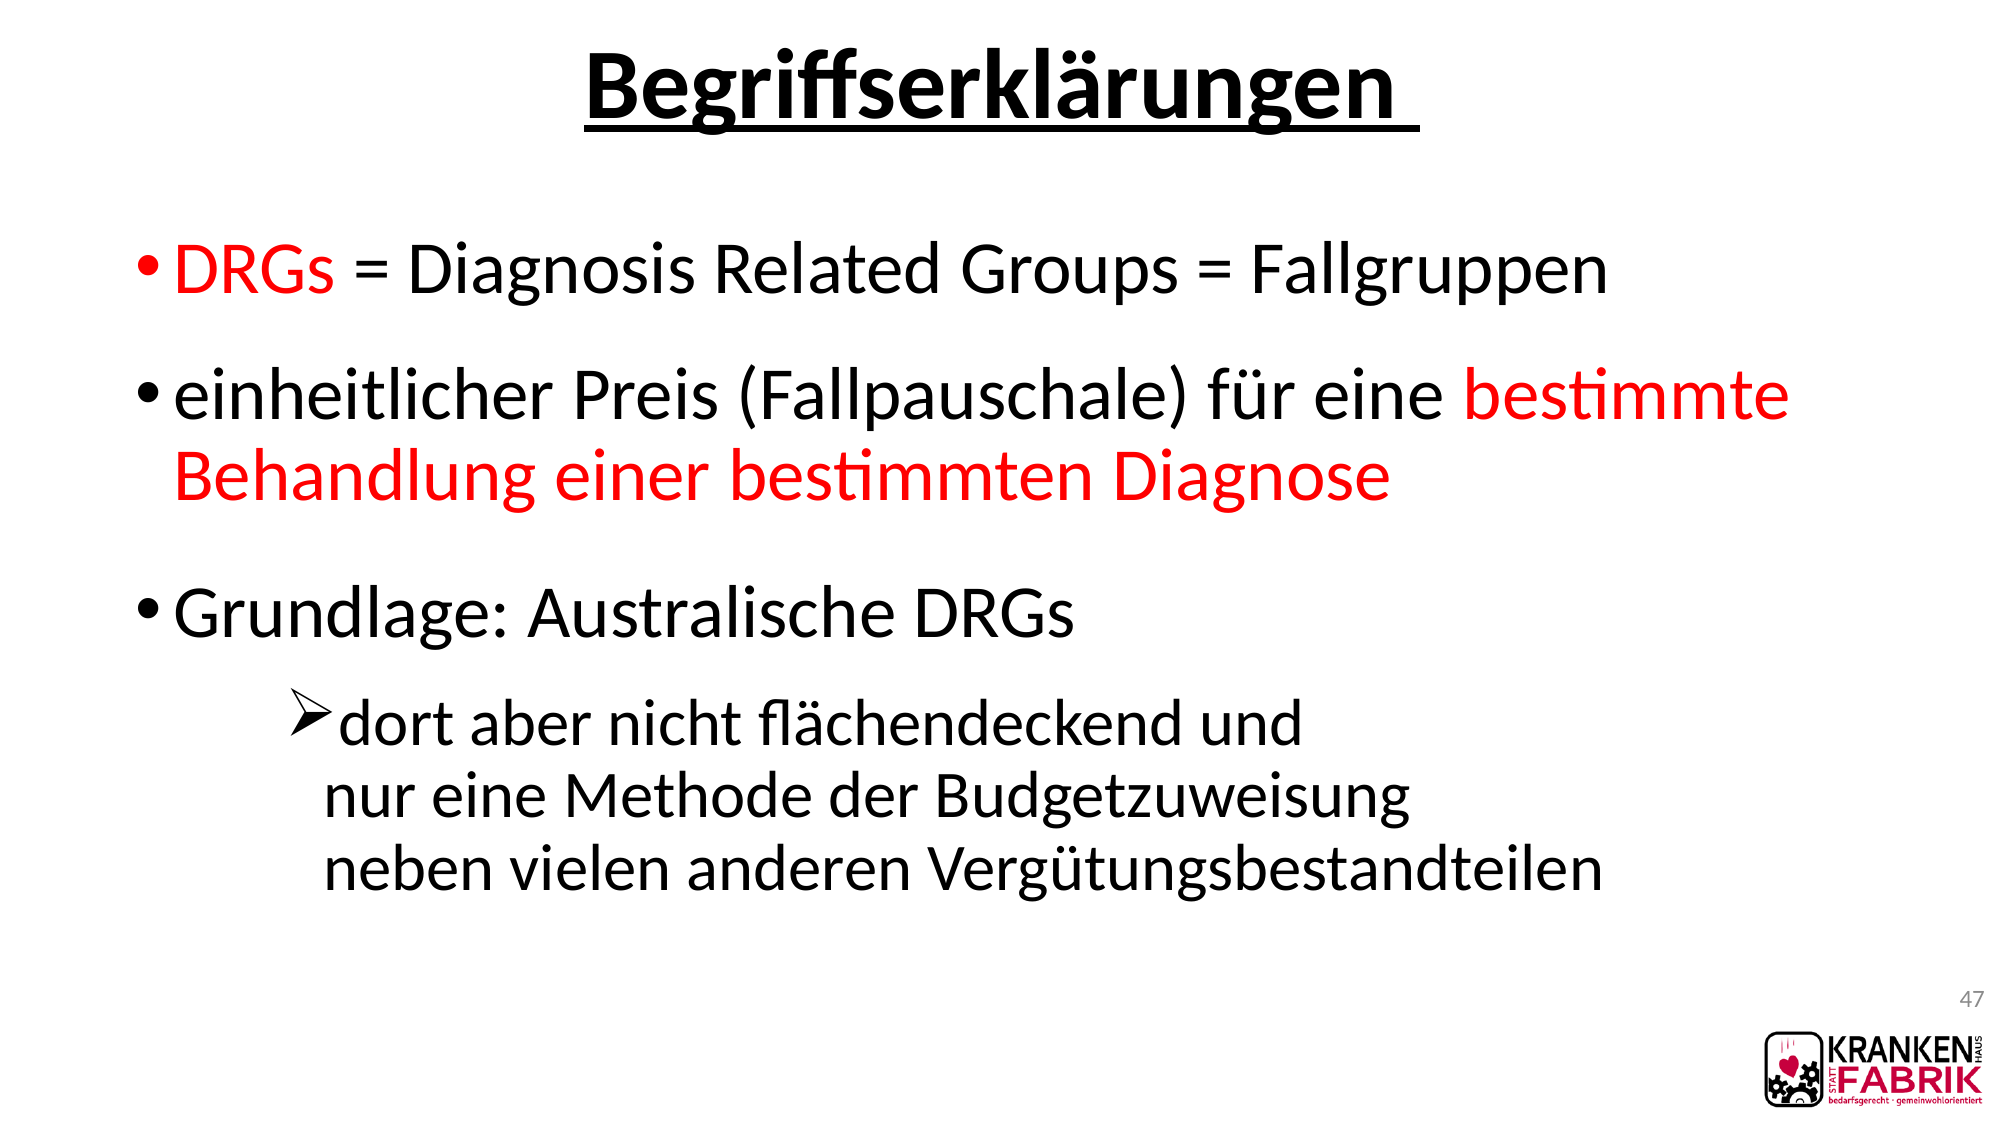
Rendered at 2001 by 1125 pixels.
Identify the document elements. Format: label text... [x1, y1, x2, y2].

slide_number 47 [1550, 968, 2000, 1028]
list DRGs = Diagnosis Related Groups = Fallgruppen einheitlicher Preis (Fallpauschale) für eine bestimmte Behandlung einer bestimmten Diagnose Grundlage: Australische DRGs dort aber nicht flächendeckend und nur eine Methode der Budgetzuweisung neben vielen anderen Vergütungsbestandteilen [120, 220, 1884, 1125]
title Begriffserklärungen [139, 0, 1865, 196]
picture [1884, 1028, 2000, 1125]
